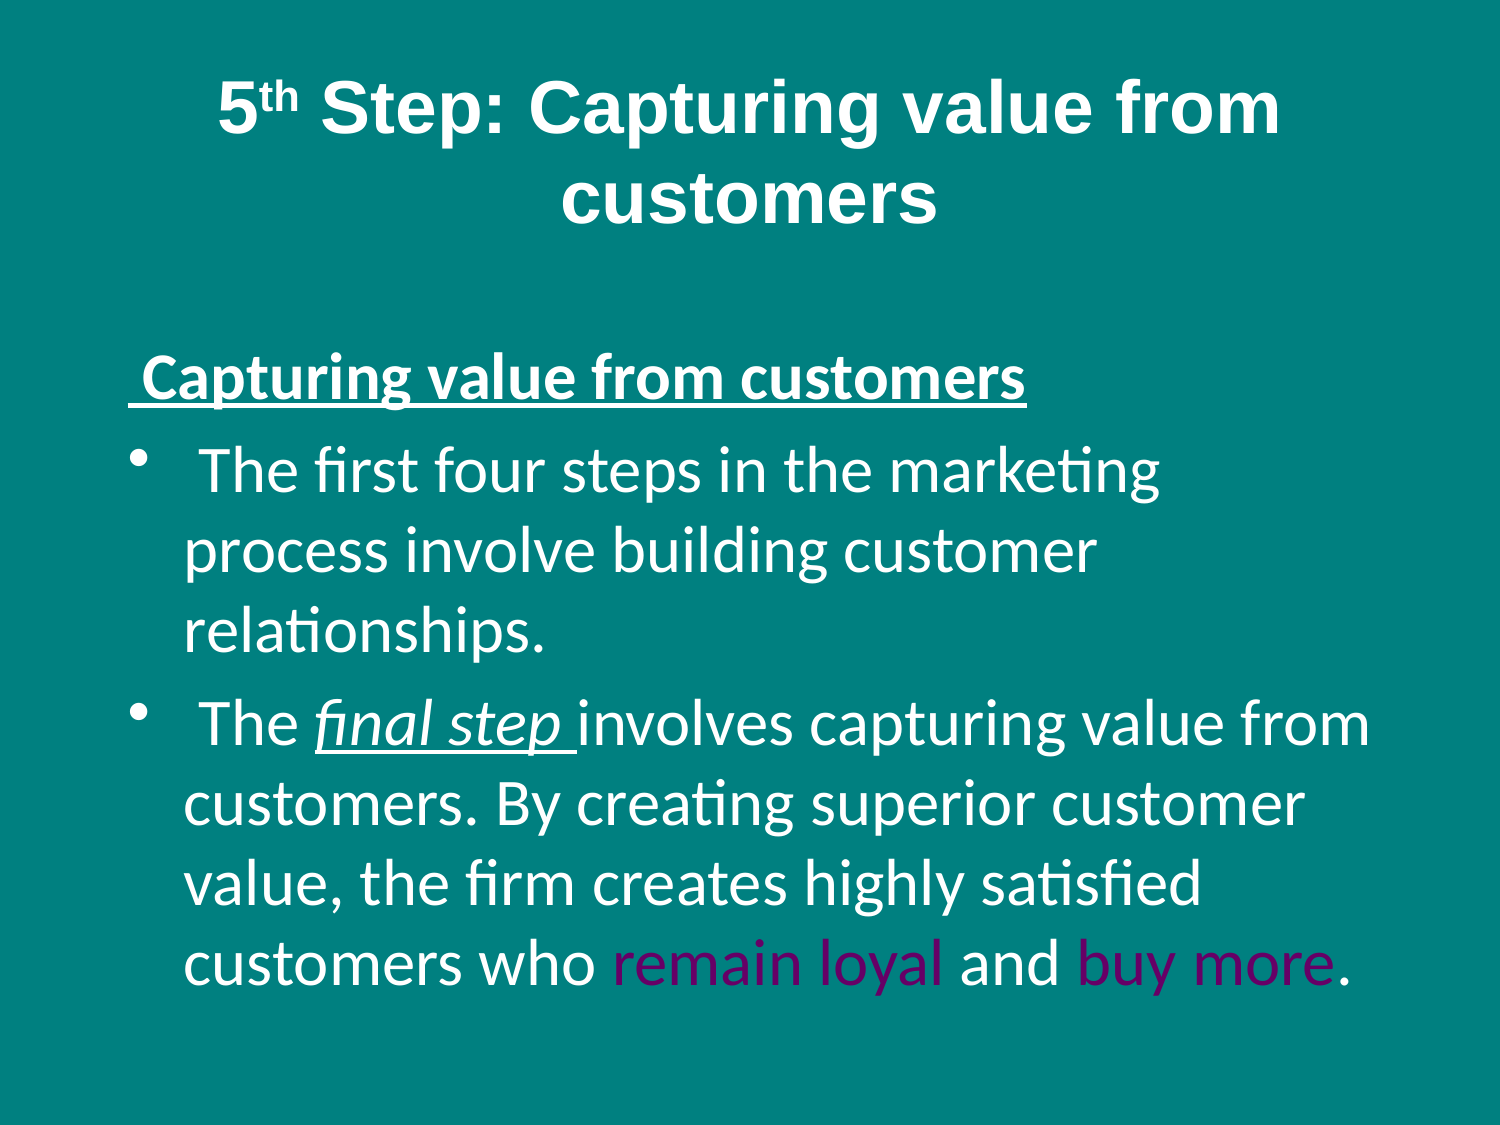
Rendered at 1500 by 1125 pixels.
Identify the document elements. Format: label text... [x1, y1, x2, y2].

list Capturing value from customers The first four steps in the marketing process involve building customer relationships. The final step involves capturing value from customers. By creating superior customer value, the firm creates highly satisfied customers who remain loyal and buy more. [112, 324, 1388, 1001]
title 5th Step: Capturing value from customers [112, 99, 1388, 288]
